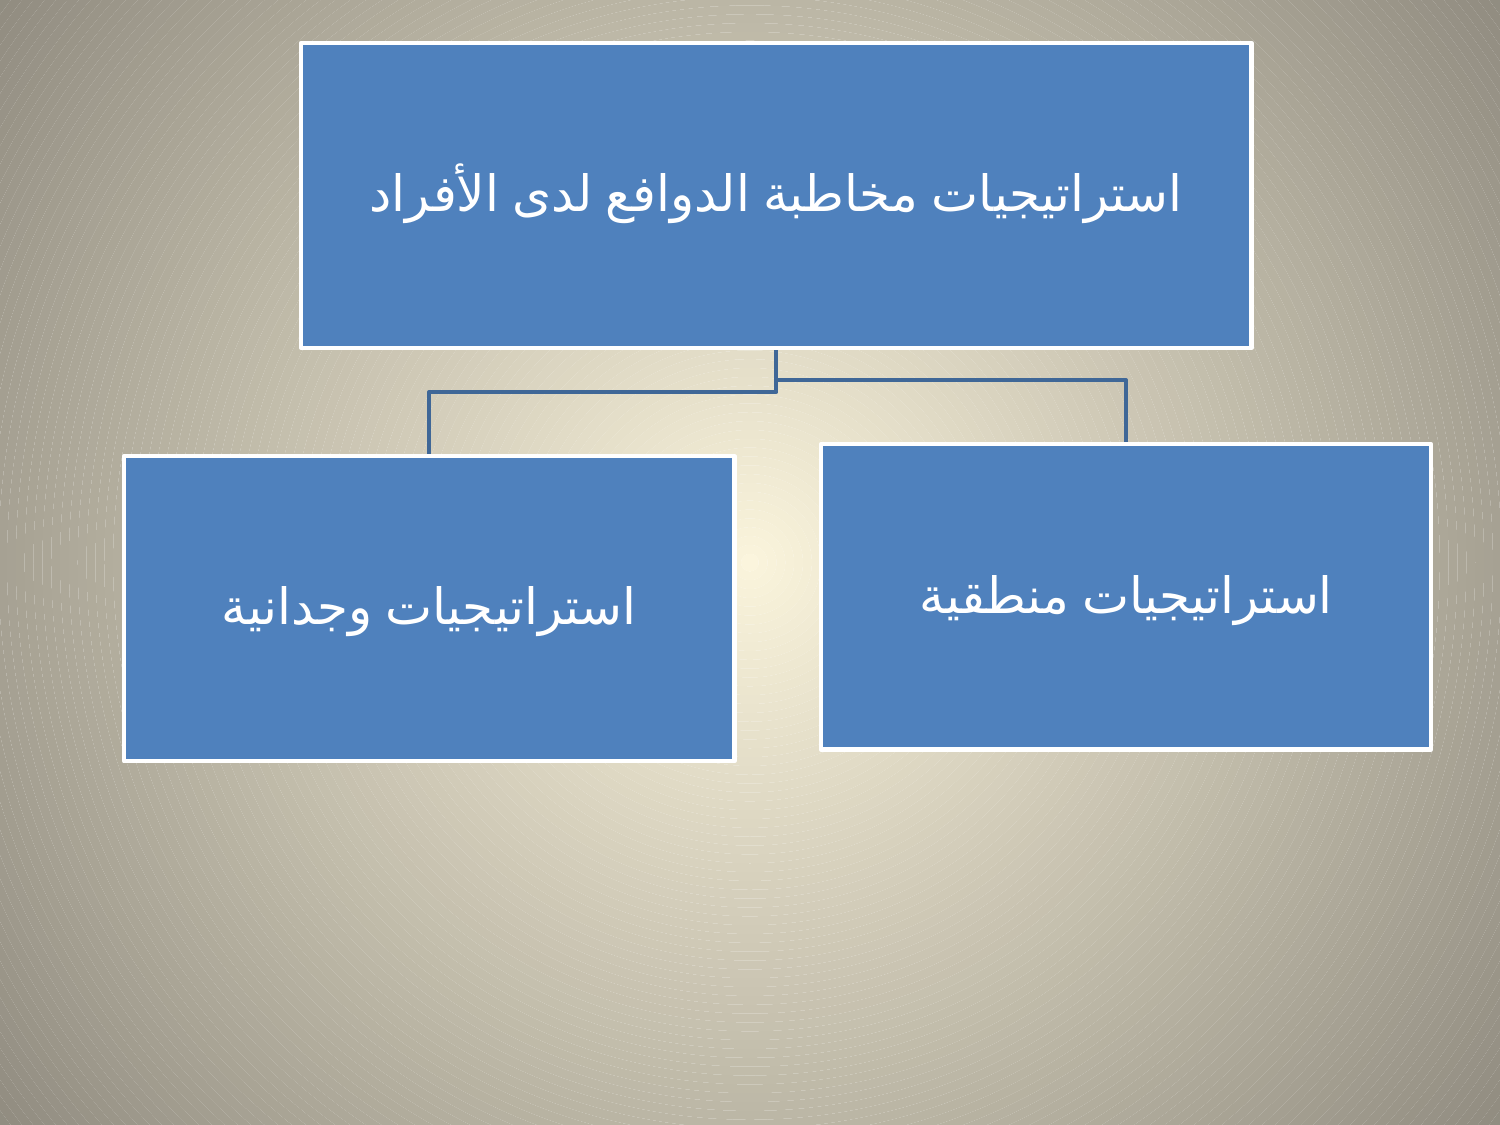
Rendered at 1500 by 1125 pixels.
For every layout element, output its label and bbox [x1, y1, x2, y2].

list [88, 42, 1439, 1059]
